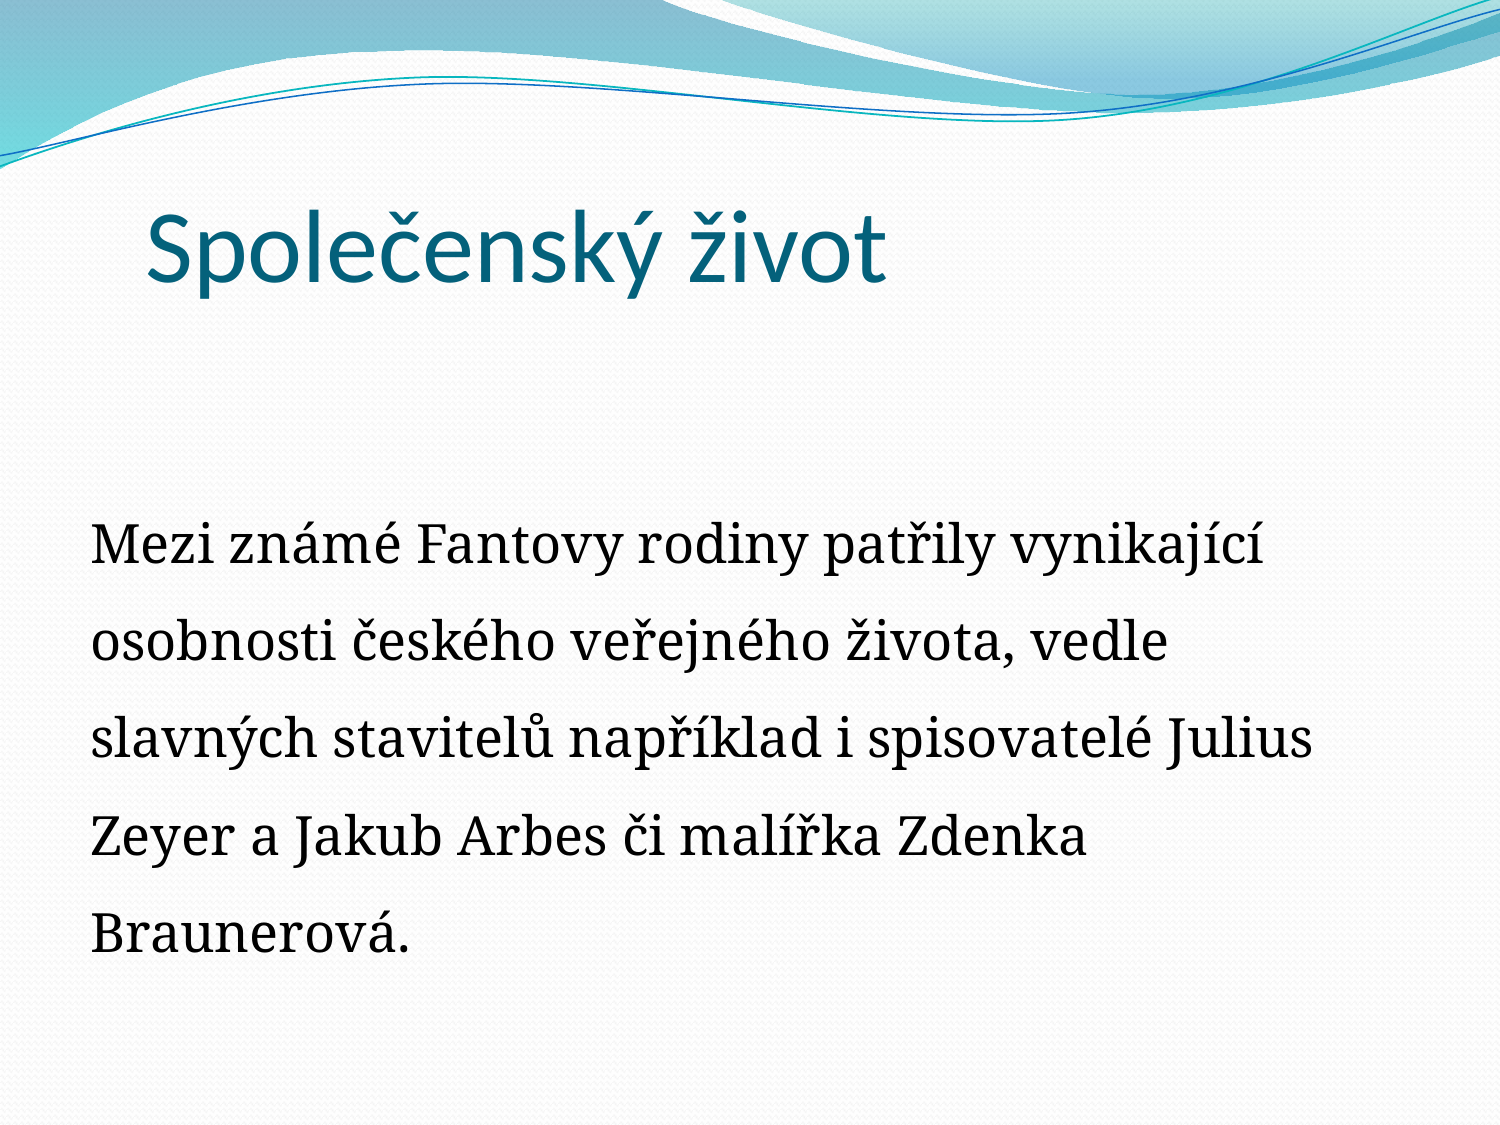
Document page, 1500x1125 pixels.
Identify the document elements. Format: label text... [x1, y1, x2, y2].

list Mezi známé Fantovy rodiny patřily vynikající osobnosti českého veřejného života, vedle slavných stavitelů například i spisovatelé Julius Zeyer a Jakub Arbes či malířka Zdenka Braunerová. [74, 317, 1426, 1038]
title Společenský život [74, 115, 1426, 304]
